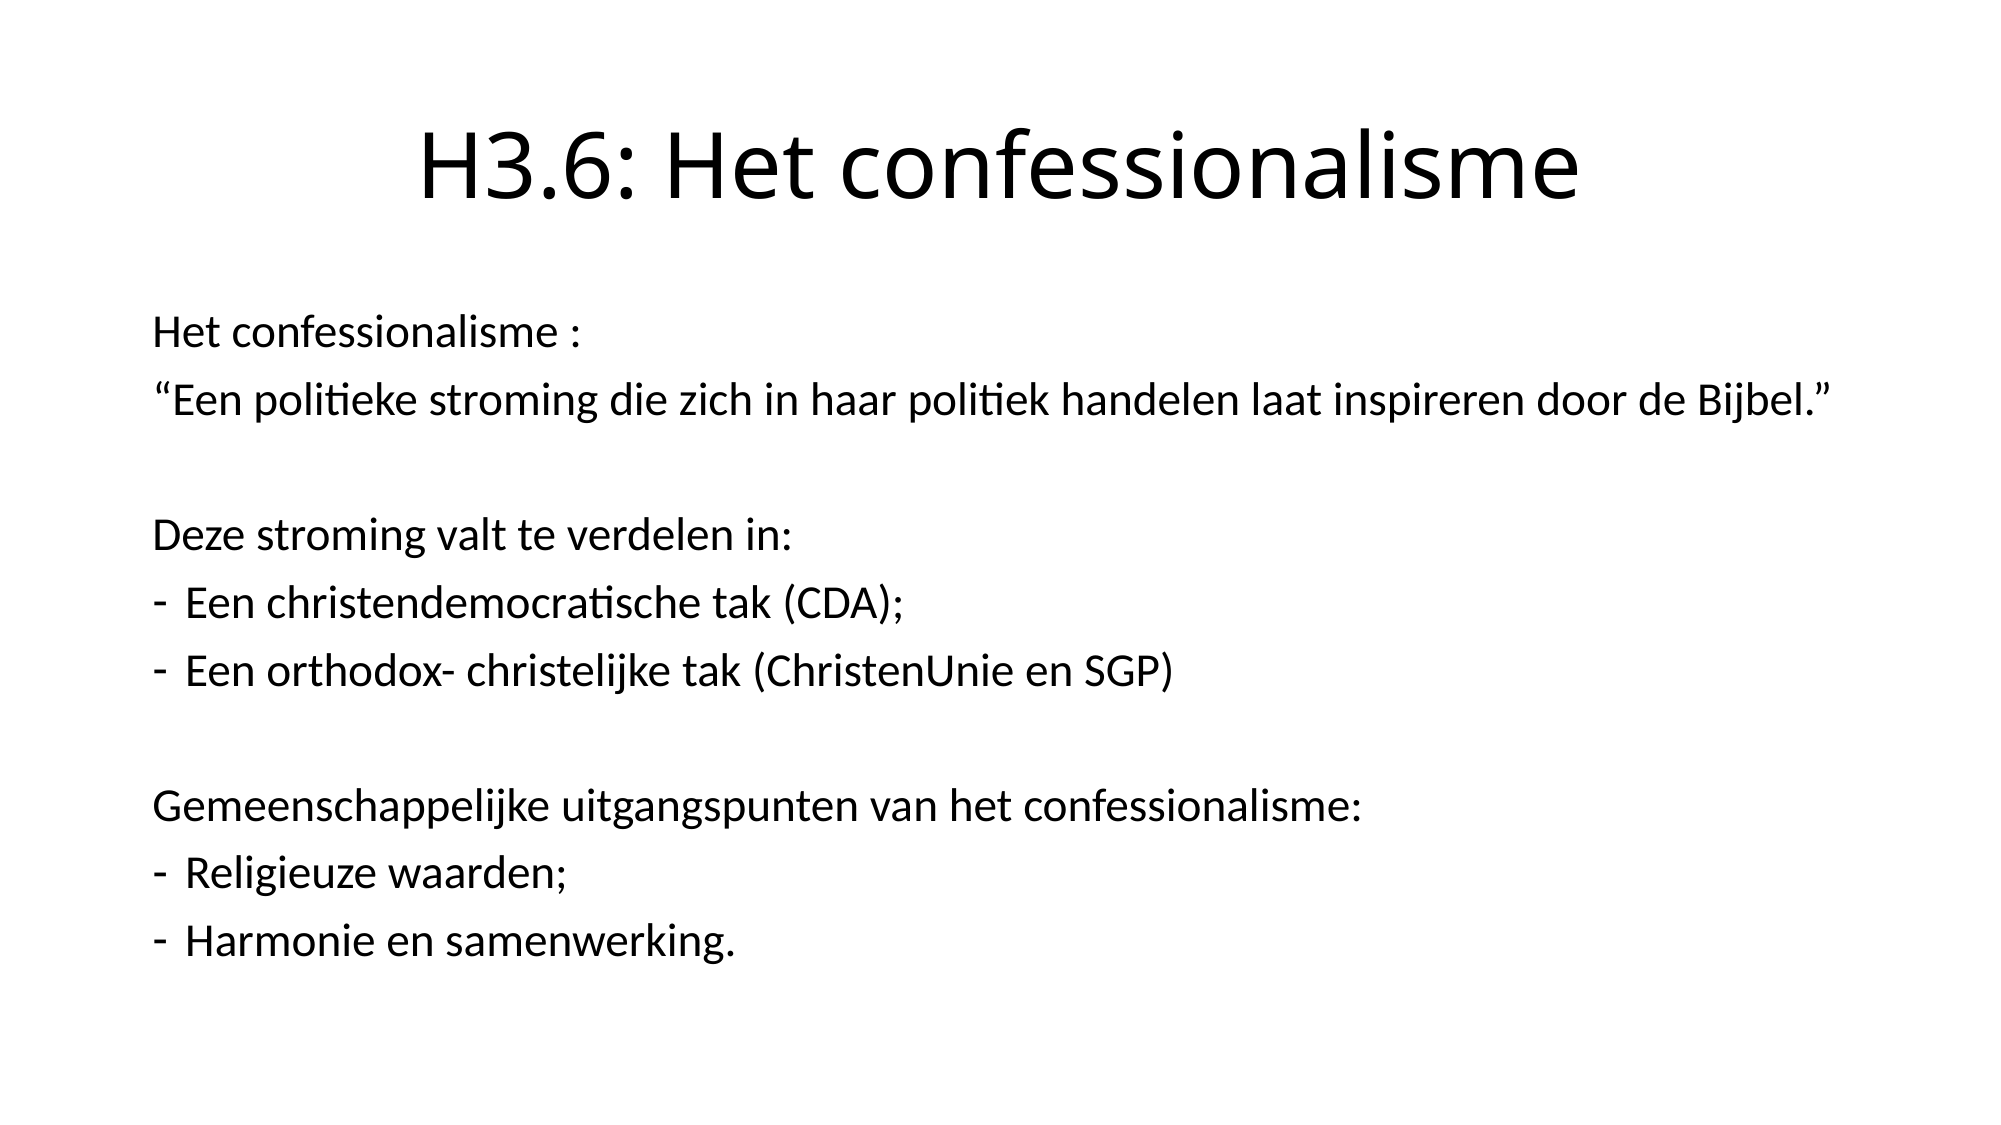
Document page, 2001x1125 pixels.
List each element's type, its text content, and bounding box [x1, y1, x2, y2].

title H3.6: Het confessionalisme [137, 59, 1863, 278]
list Het confessionalisme : “Een politieke stroming die zich in haar politiek handelen laat inspireren door de Bijbel.” Deze stroming valt te verdelen in: Een christendemocratische tak (CDA); Een orthodox- christelijke tak (ChristenUnie en SGP) Gemeenschappelijke uitgangspunten van het confessionalisme: Religieuze waarden; Harmonie en samenwerking. [137, 299, 1863, 1014]
